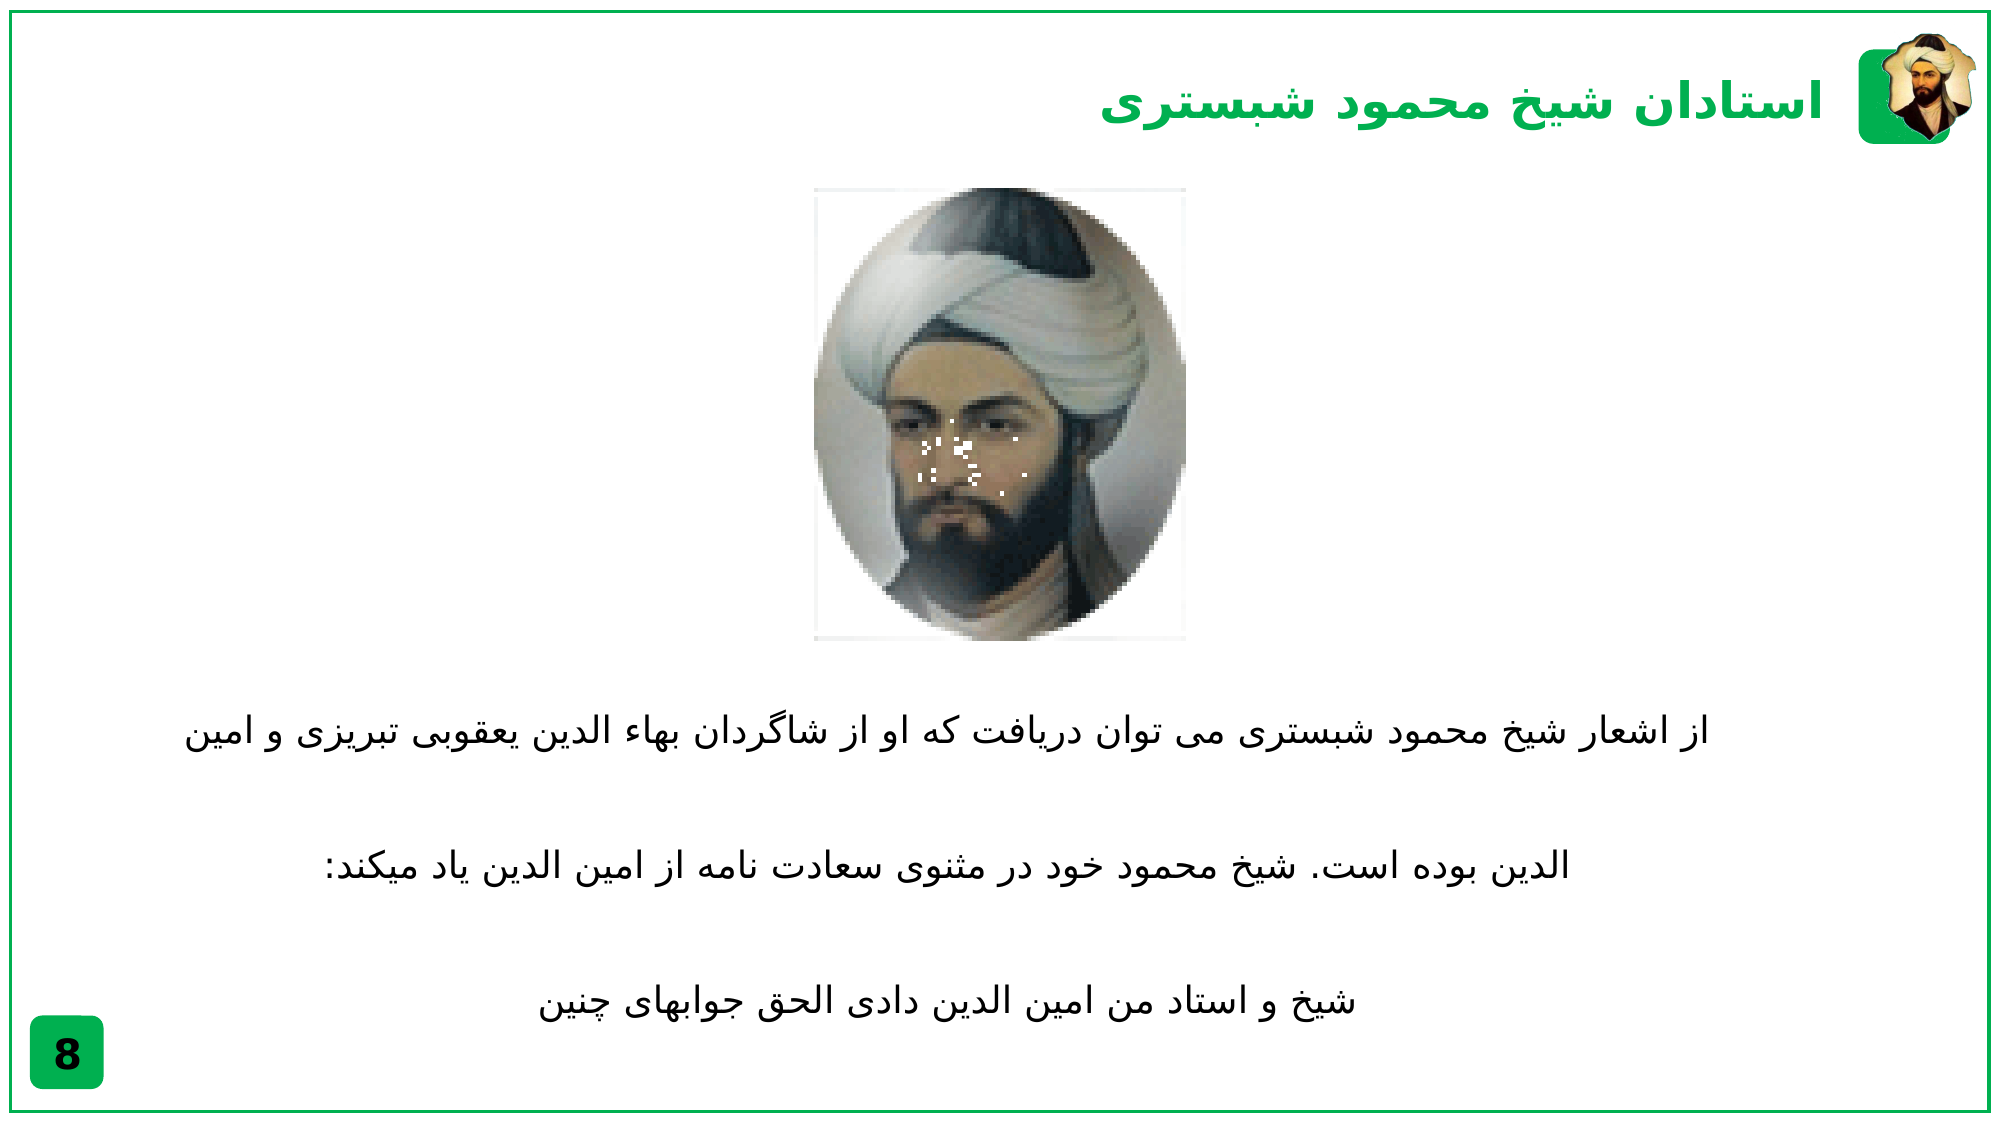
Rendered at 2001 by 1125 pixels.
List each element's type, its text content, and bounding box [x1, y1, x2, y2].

text_box 8 [30, 1020, 106, 1086]
text_box از اشعار شیخ محمود شبستری می توان دریافت که او از شاگردان بهاء الدین یعقوبی تبریزی و امین الدین بوده است. شیخ محمود خود در مثنوی سعادت نامه از امین الدین یاد میکند: شیخ و استاد من امین الدین دادی الحق جوابهای چنین [164, 608, 1731, 1029]
picture [1876, 23, 1989, 158]
picture [814, 188, 1186, 641]
text_box استادان شیخ محمود شبستری [839, 60, 1840, 136]
